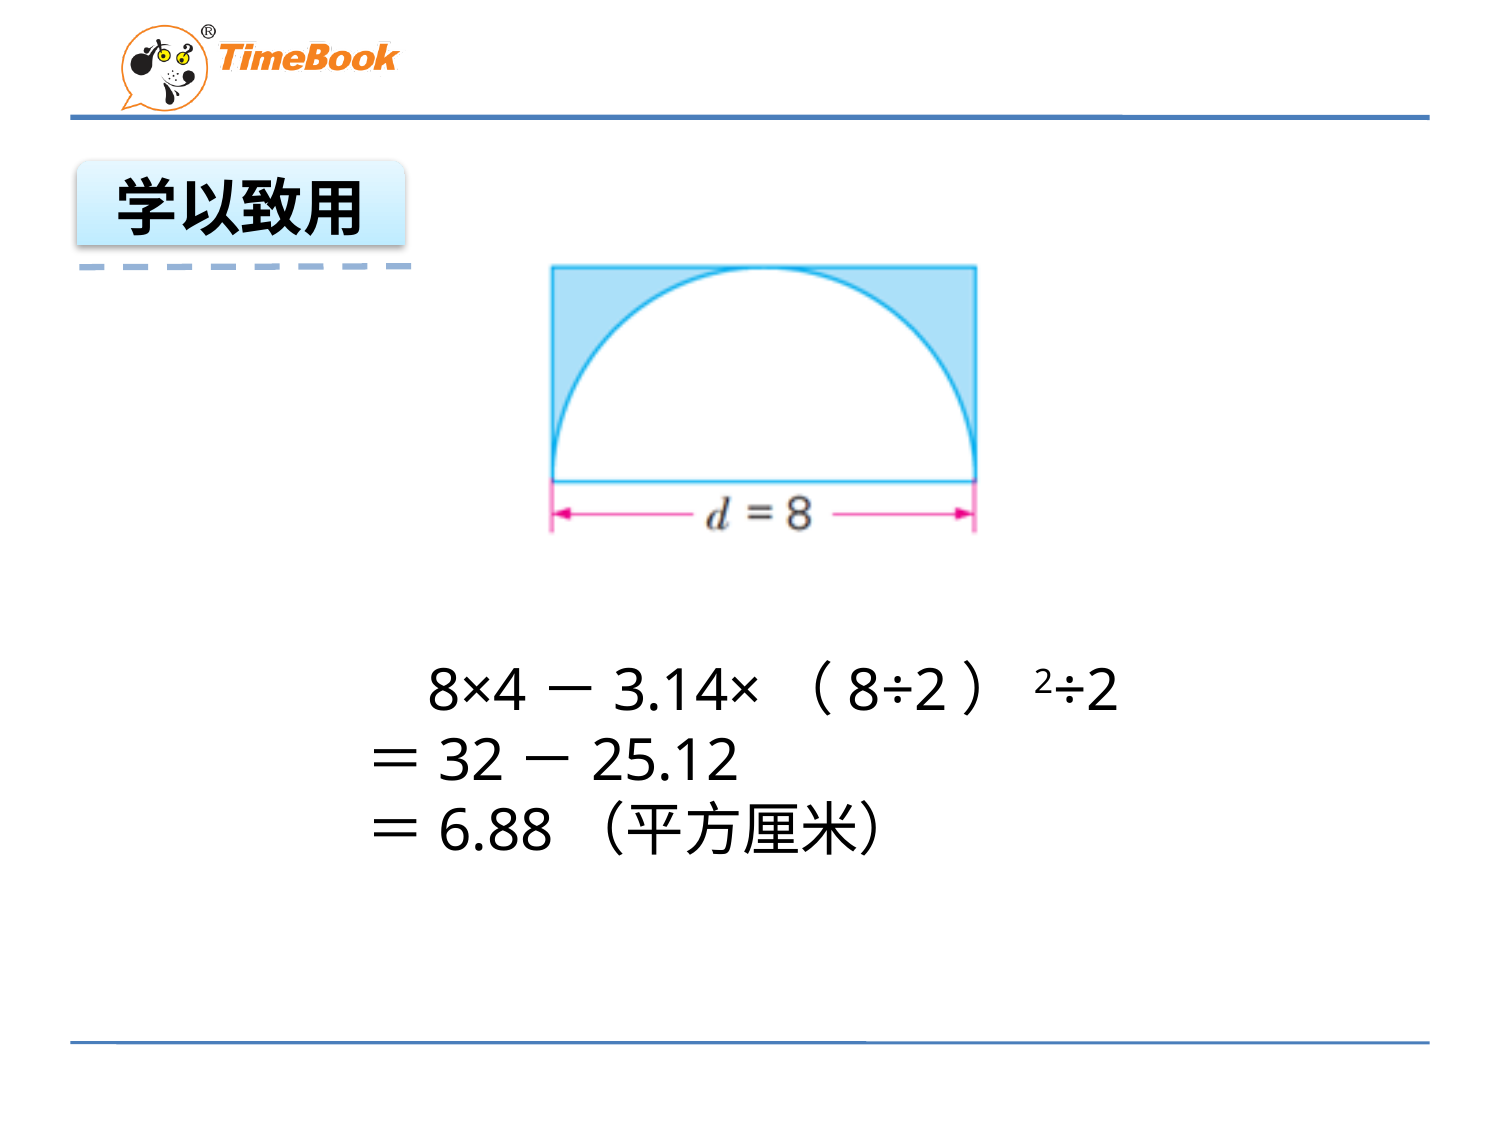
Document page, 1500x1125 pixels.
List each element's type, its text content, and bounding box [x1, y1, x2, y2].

text_box 学以致用 [75, 160, 406, 247]
text_box 8×4－3.14×（8÷2）2÷2 ＝32－25.12 ＝6.88（平方厘米） [351, 645, 1135, 870]
picture [525, 243, 1020, 563]
picture [118, 22, 408, 113]
